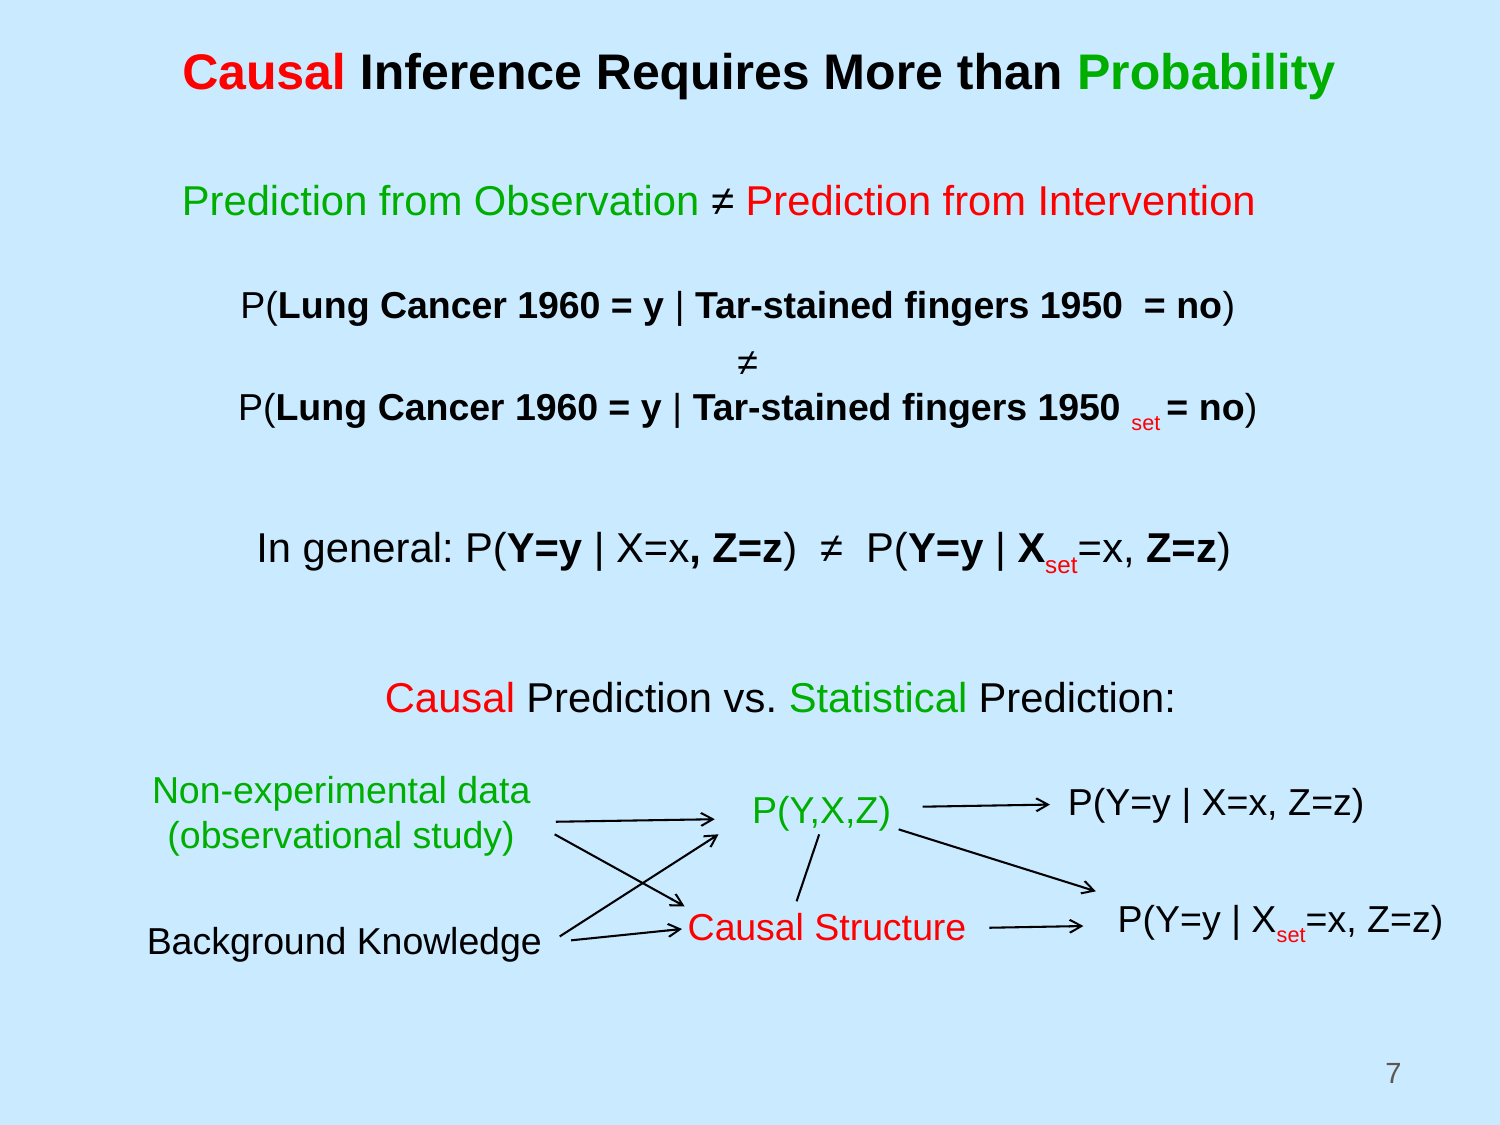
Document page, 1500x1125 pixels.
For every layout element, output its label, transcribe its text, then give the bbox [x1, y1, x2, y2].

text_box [922, 770, 1404, 827]
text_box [774, 856, 842, 880]
text_box Prediction from Observation ≠ Prediction from Intervention [154, 166, 1284, 246]
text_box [92, 758, 591, 979]
title Causal Inference Requires More than Probability [17, 18, 1500, 108]
text_box Causal Prediction vs. Statistical Prediction: [319, 663, 1242, 743]
slide_number 7 [1103, 1021, 1417, 1098]
text_box ≠ P(Lung Cancer 1960 = y | Tar-stained fingers 1950 set = no) [57, 331, 1449, 472]
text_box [555, 778, 917, 833]
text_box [554, 834, 898, 974]
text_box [898, 829, 1485, 966]
text_box In general: P(Y=y | X=x, Z=z) ≠ P(Y=y | Xset=x, Z=z) [213, 513, 1275, 593]
text_box P(Lung Cancer 1960 = y | Tar-stained fingers 1950 = no) [47, 273, 1439, 351]
